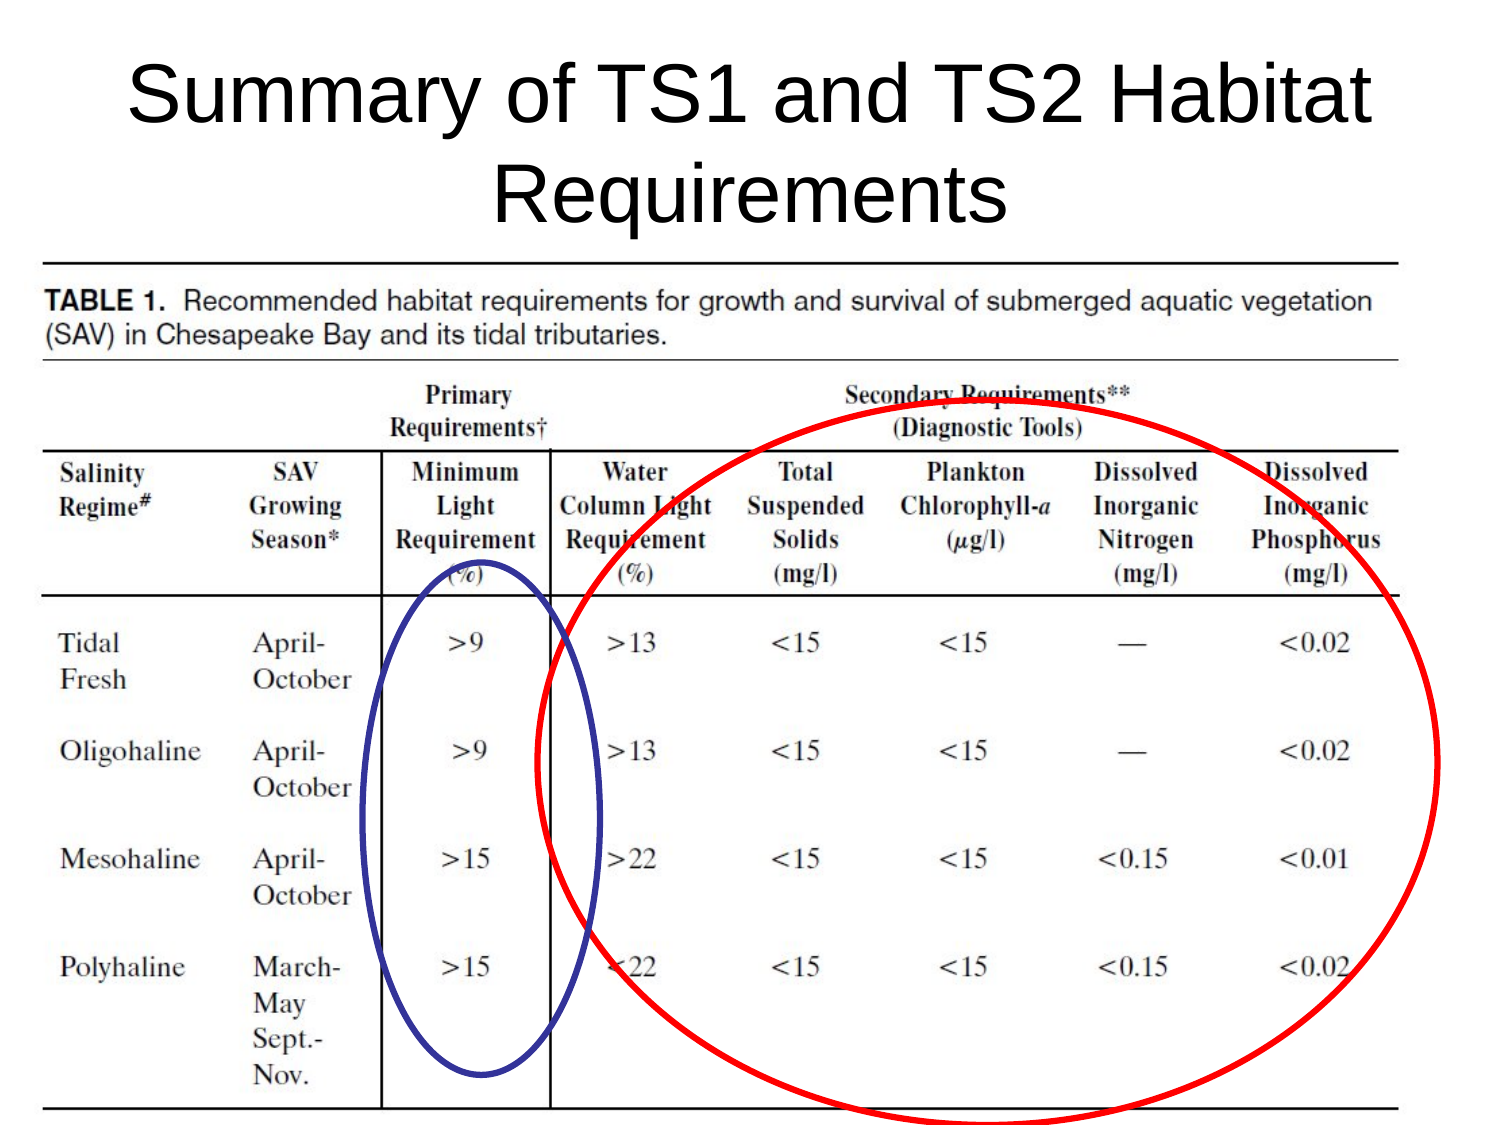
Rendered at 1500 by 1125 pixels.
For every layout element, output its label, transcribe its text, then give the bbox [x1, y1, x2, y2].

title Summary of TS1 and TS2 Habitat Requirements [74, 44, 1426, 233]
picture [24, 250, 1451, 1125]
